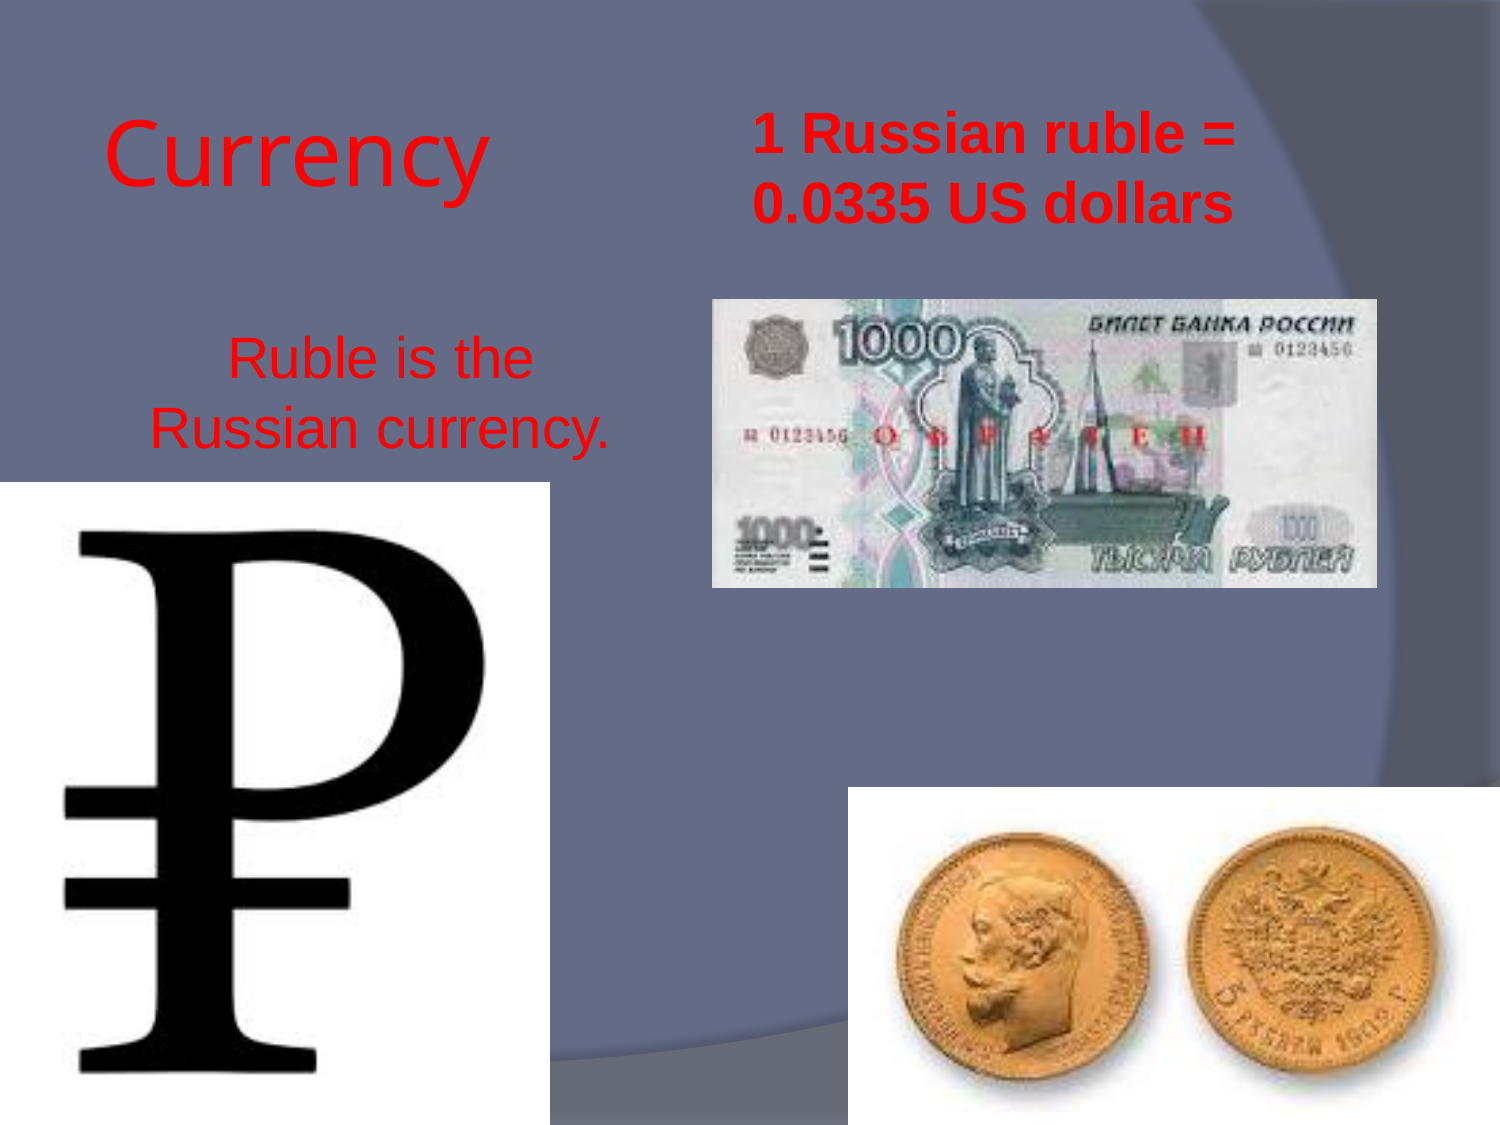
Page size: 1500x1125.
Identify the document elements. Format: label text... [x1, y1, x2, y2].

text_box 1 Russian ruble = 0.0335 US dollars [737, 87, 1288, 243]
text_box Ruble is the Russian currency. [99, 312, 663, 468]
picture [0, 482, 551, 1125]
picture [847, 787, 1500, 1125]
picture [712, 299, 1378, 588]
text_box Currency [87, 87, 538, 213]
